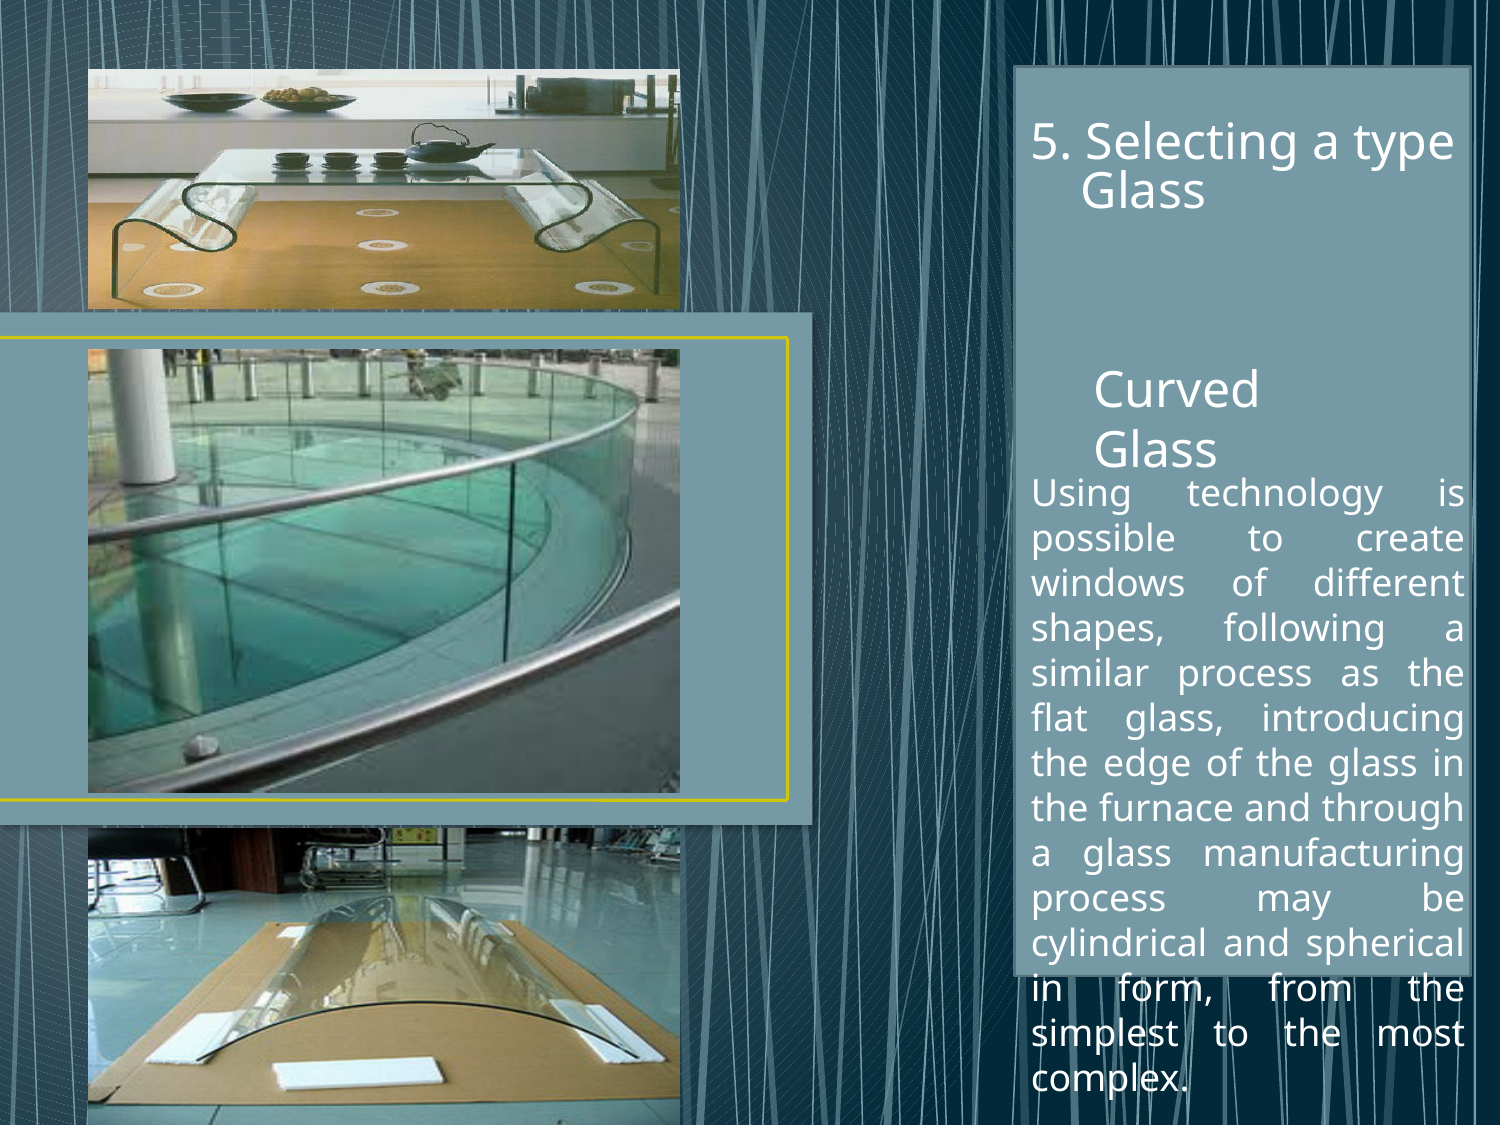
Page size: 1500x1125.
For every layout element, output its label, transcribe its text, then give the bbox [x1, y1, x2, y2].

picture [88, 69, 680, 310]
picture [88, 827, 680, 1125]
text_box [1013, 65, 1472, 977]
text_box 5. Selecting a type [1016, 101, 1473, 177]
text_box Curved Glass [1078, 349, 1410, 461]
picture [88, 349, 680, 793]
text_box Glass [1026, 177, 1252, 227]
text_box Using technology is possible to create windows of different shapes, following a similar process as the flat glass, introducing the edge of the glass in the furnace and through a glass manufacturing process may be cylindrical and spherical in form, from the simplest to the most complex. [1016, 461, 1481, 1107]
